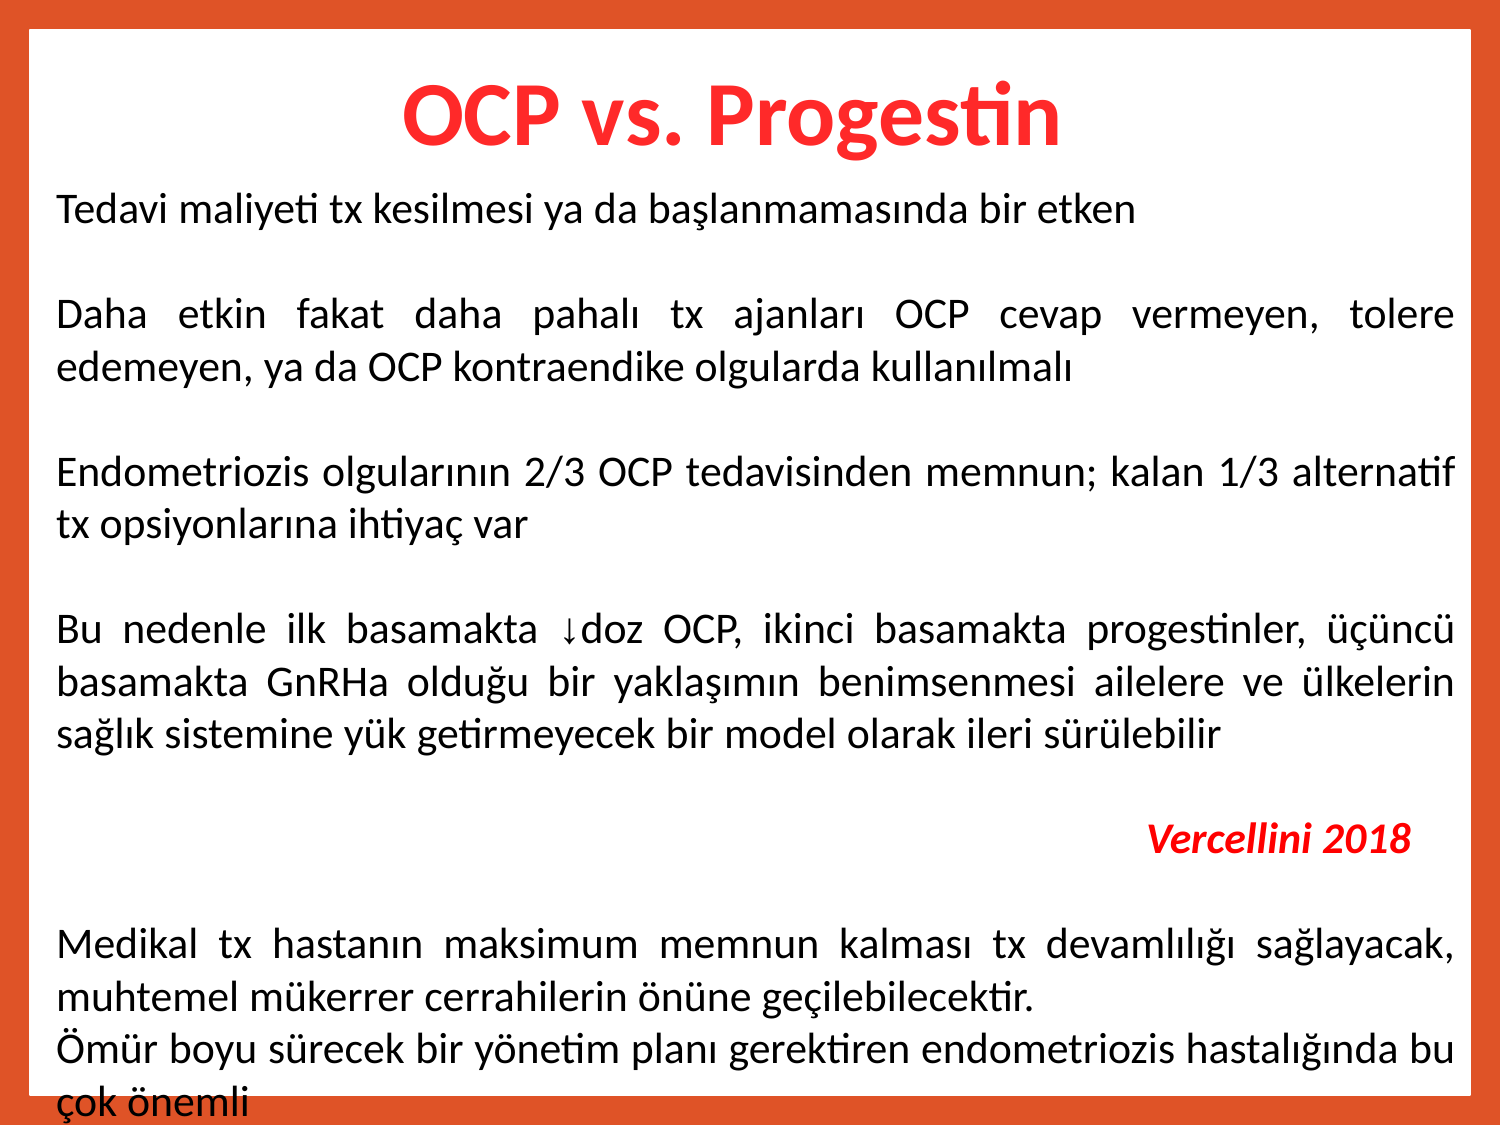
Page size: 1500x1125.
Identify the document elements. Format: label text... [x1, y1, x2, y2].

text_box OCP vs. Progestin [387, 46, 1079, 172]
text_box Tedavi maliyeti tx kesilmesi ya da başlanmamasında bir etken Daha etkin fakat daha pahalı tx ajanları OCP cevap vermeyen, tolere edemeyen, ya da OCP kontraendike olgularda kullanılmalı Endometriozis olgularının 2/3 OCP tedavisinden memnun; kalan 1/3 alternatif tx opsiyonlarına ihtiyaç var Bu nedenle ilk basamakta ↓doz OCP, ikinci basamakta progestinler, üçüncü basamakta GnRHa olduğu bir yaklaşımın benimsenmesi ailelere ve ülkelerin sağlık sistemine yük getirmeyecek bir model olarak ileri sürülebilir Vercellini 2018 Medikal tx hastanın maksimum memnun kalması tx devamlılığı sağlayacak, muhtemel mükerrer cerrahilerin önüne geçilebilecektir. Ömür boyu sürecek bir yönetim planı gerektiren endometriozis hastalığında bu çok önemli [41, 172, 1471, 1125]
